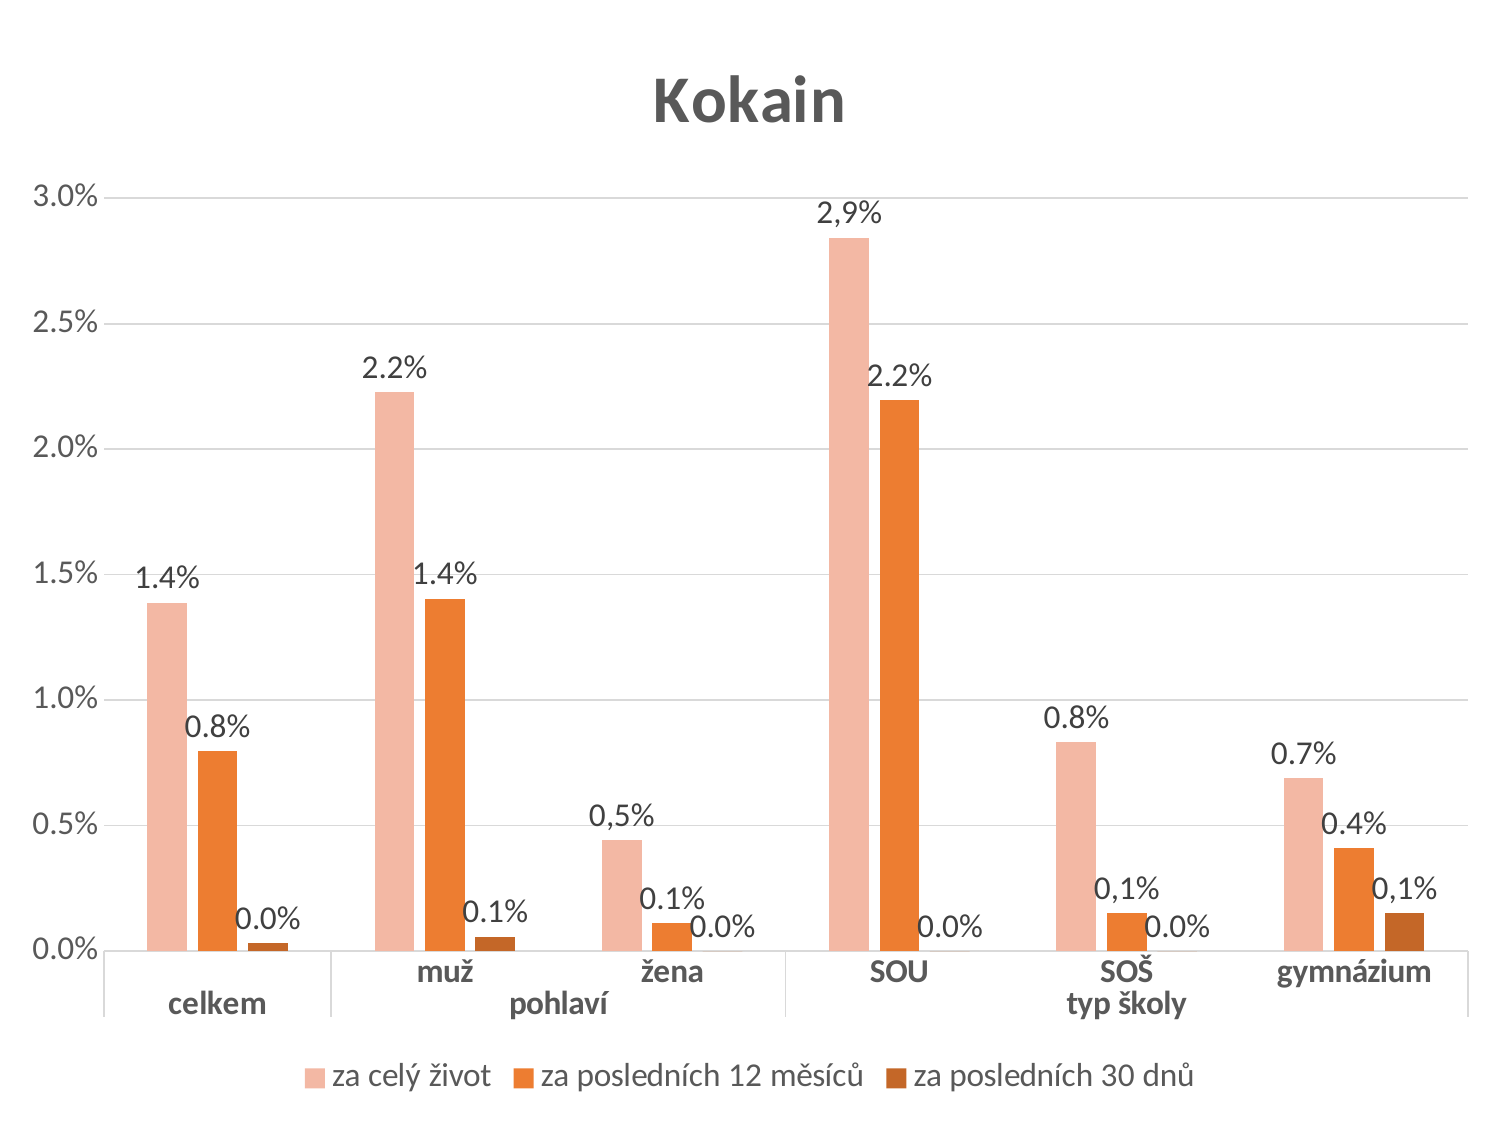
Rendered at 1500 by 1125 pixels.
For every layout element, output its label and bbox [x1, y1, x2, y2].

chart [2, 23, 1498, 1102]
